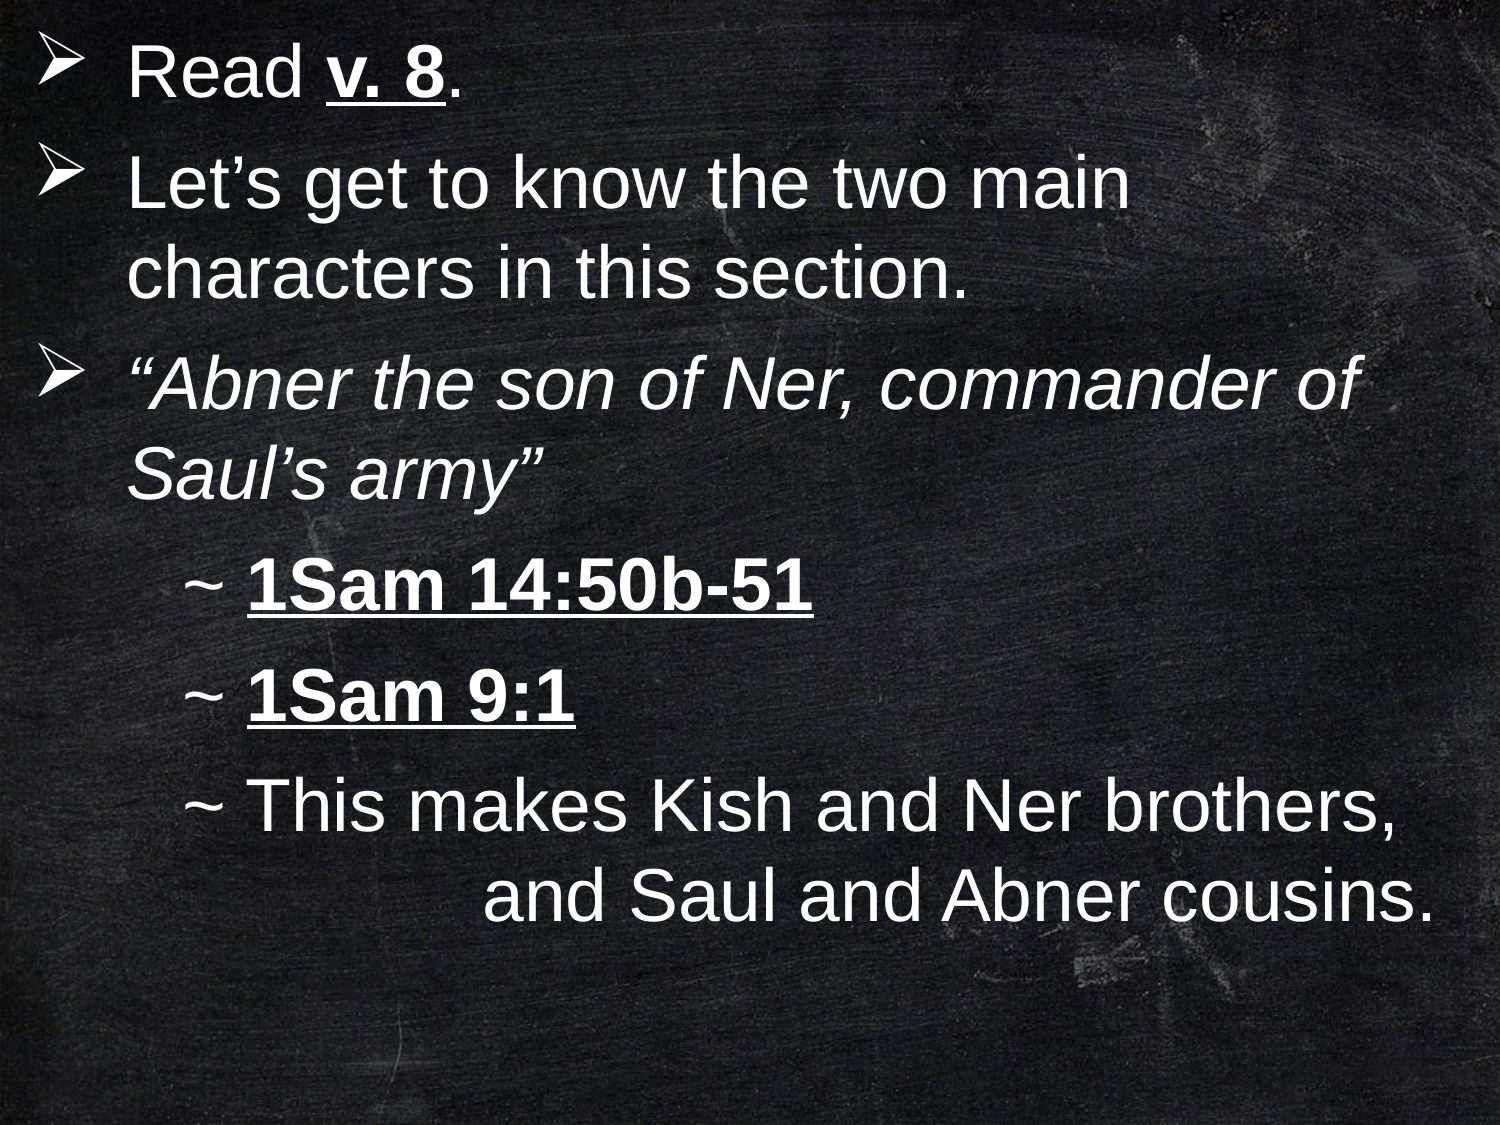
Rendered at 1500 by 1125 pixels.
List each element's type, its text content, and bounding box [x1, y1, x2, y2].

picture [0, 0, 1500, 1125]
subtitle Read v. 8. Let’s get to know the two main characters in this section. “Abner the son of Ner, commander of Saul’s army” ~ 1Sam 14:50b-51 ~ 1Sam 9:1 ~ This makes Kish and Ner brothers, and Saul and Abner cousins. [17, 15, 1483, 1107]
